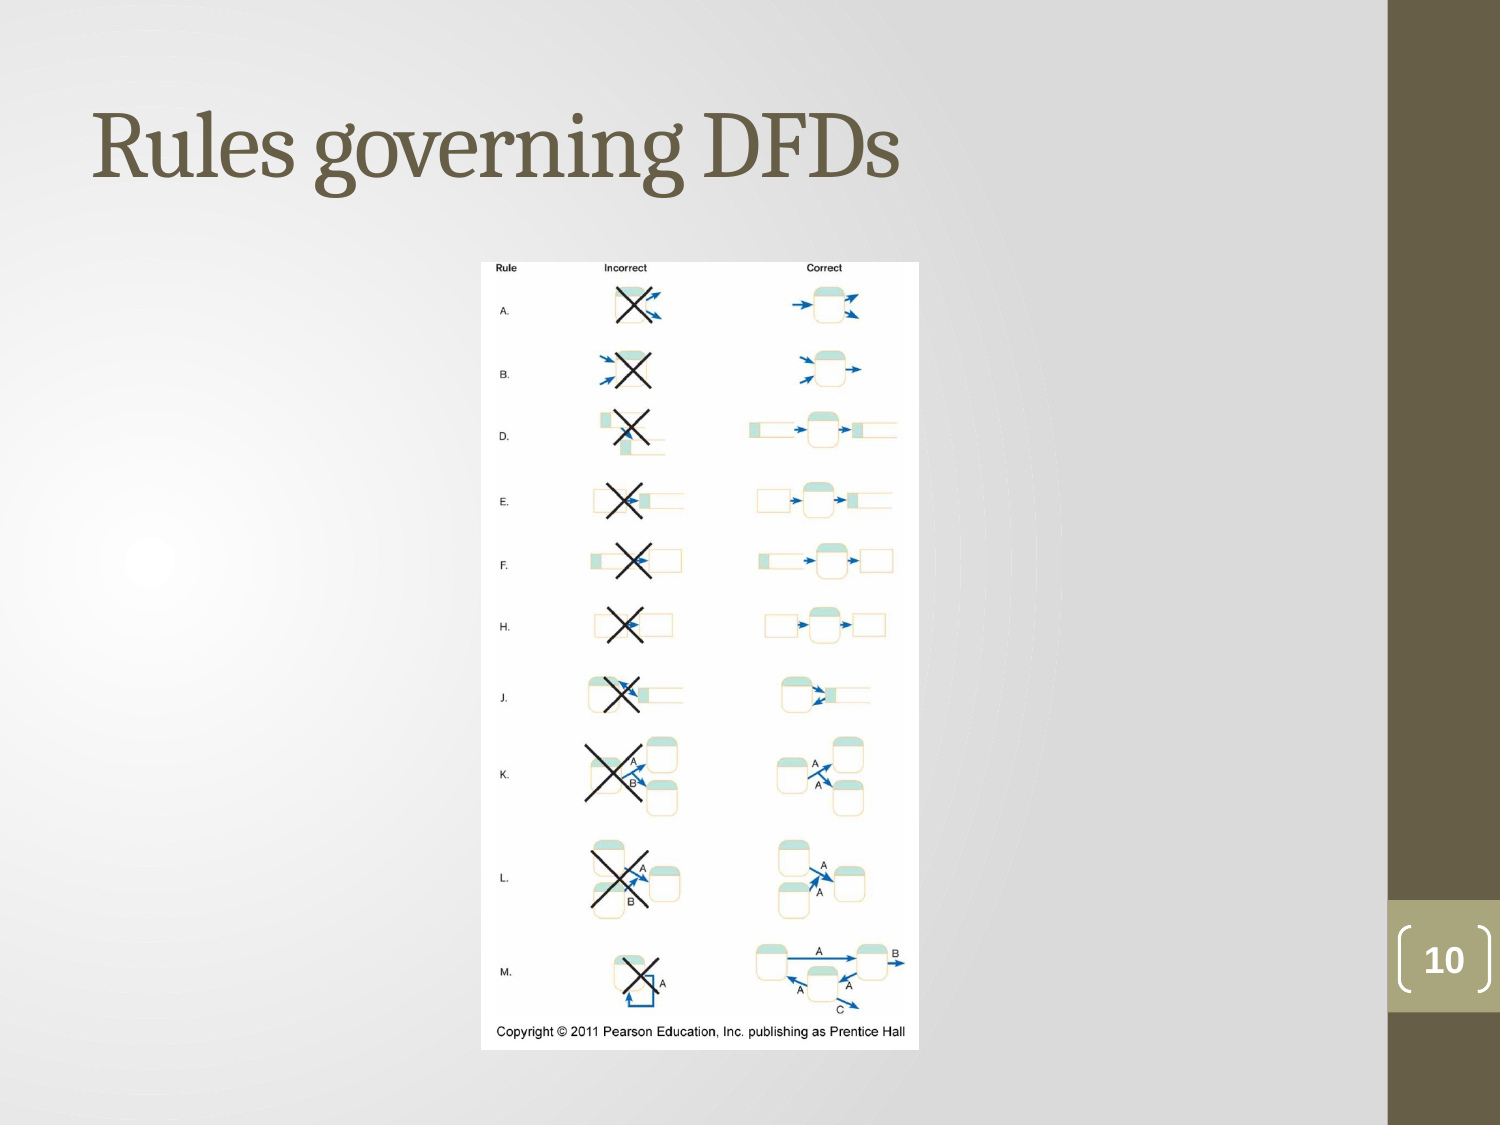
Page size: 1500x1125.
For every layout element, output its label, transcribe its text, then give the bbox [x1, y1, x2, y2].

title Rules governing DFDs [75, 45, 1325, 233]
slide_number 10 [1397, 924, 1492, 994]
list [480, 261, 920, 1051]
